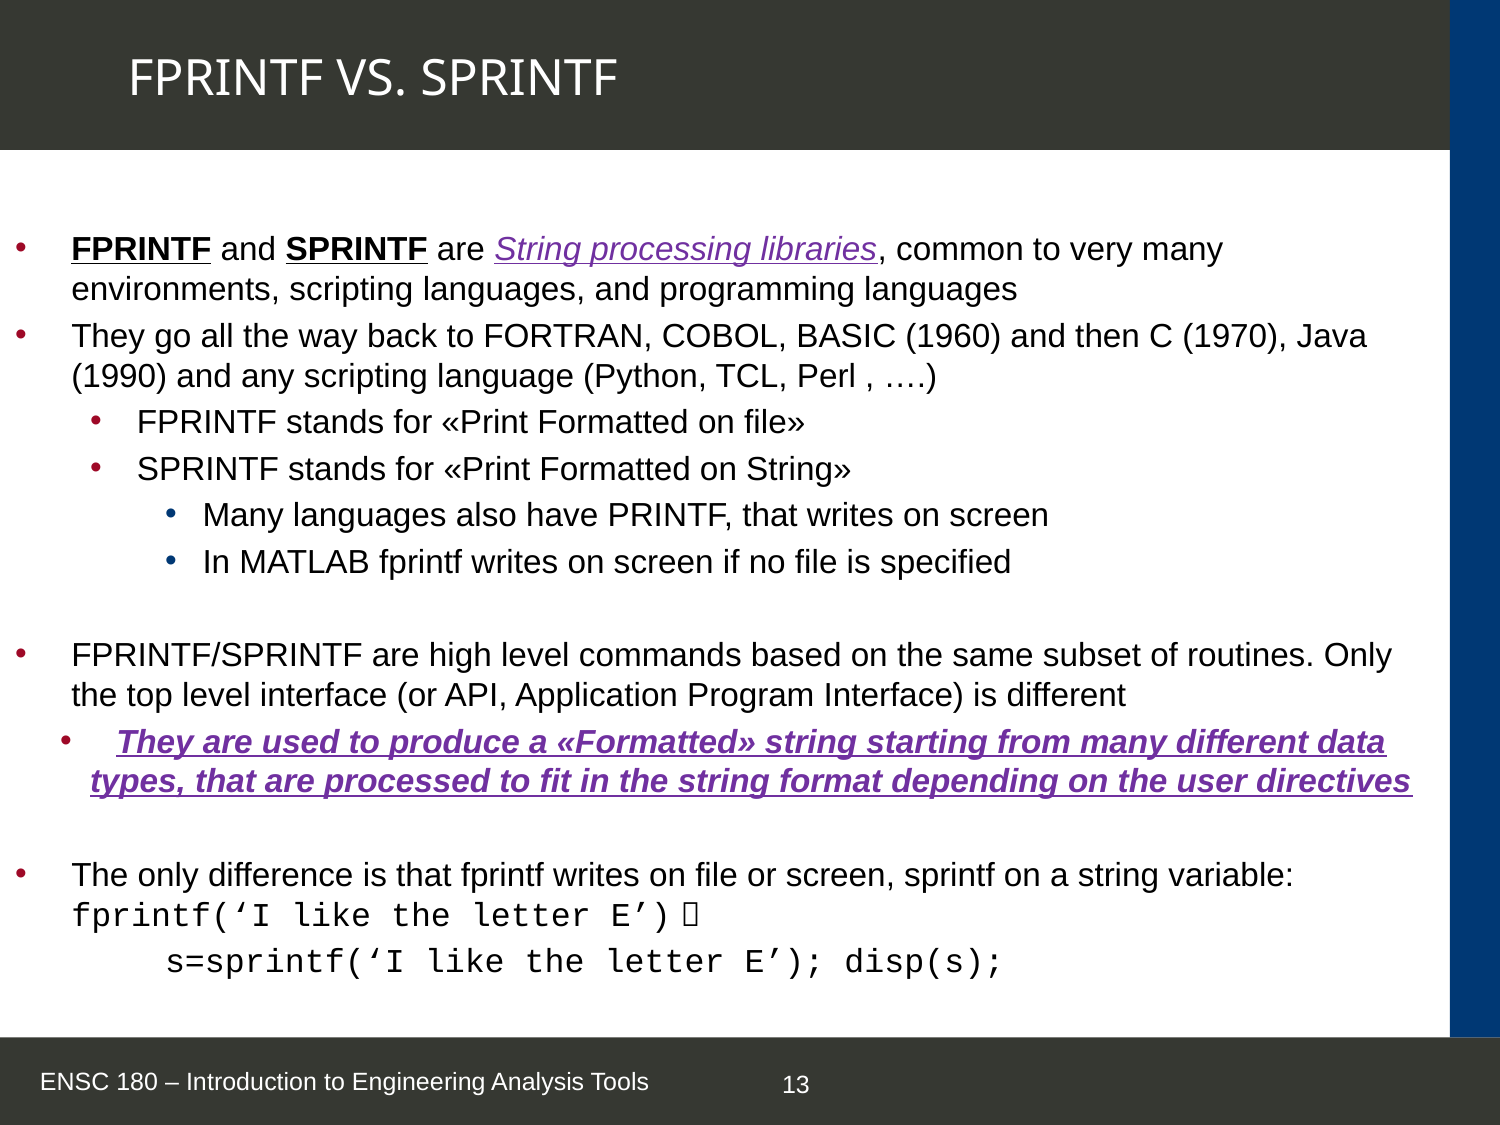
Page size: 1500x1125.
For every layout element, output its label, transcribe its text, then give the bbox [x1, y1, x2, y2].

list FPRINTF and SPRINTF are String processing libraries, common to very many environments, scripting languages, and programming languages They go all the way back to FORTRAN, COBOL, BASIC (1960) and then C (1970), Java (1990) and any scripting language (Python, TCL, Perl , ….) FPRINTF stands for «Print Formatted on file» SPRINTF stands for «Print Formatted on String» Many languages also have PRINTF, that writes on screen In MATLAB fprintf writes on screen if no file is specified FPRINTF/SPRINTF are high level commands based on the same subset of routines. Only the top level interface (or API, Application Program Interface) is different They are used to produce a «Formatted» string starting from many different data types, that are processed to fit in the string format depending on the user directives The only difference is that fprintf writes on file or screen, sprintf on a string variable: fprintf(‘I like the letter E’)  s=sprintf(‘I like the letter E’); disp(s); [0, 219, 1448, 971]
title FPRINTF VS. SPRINTF [112, 37, 1450, 138]
footer ENSC 180 – Introduction to Engineering Analysis Tools [24, 1057, 740, 1113]
